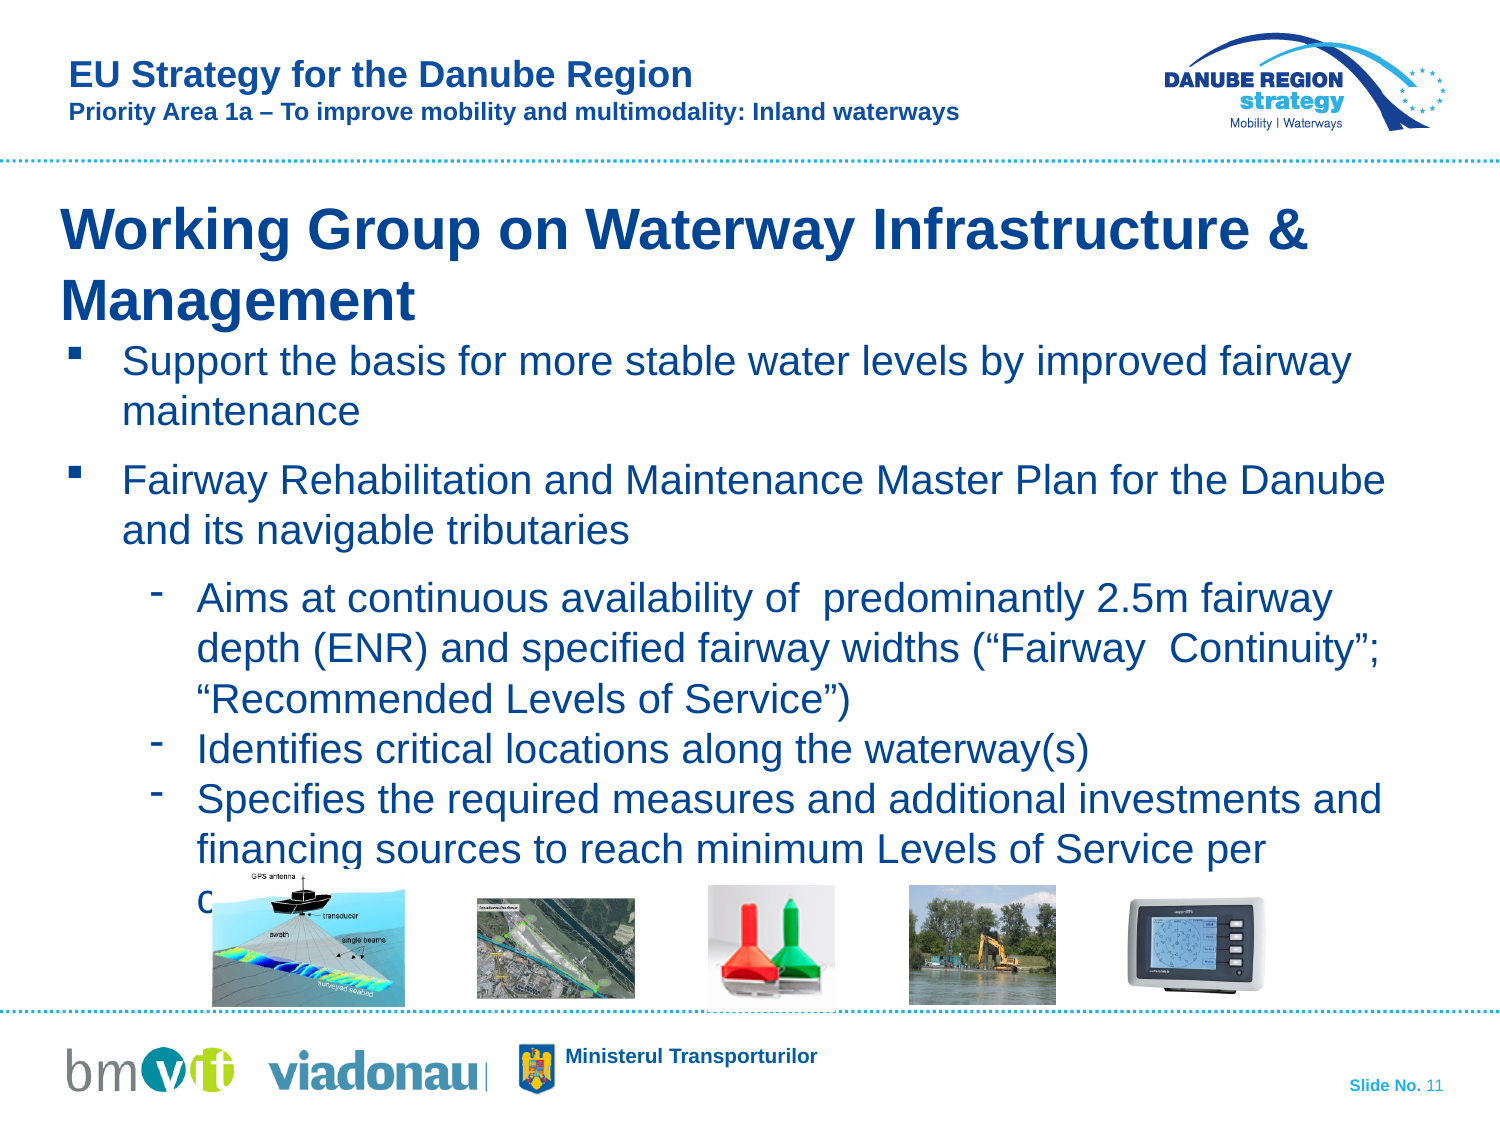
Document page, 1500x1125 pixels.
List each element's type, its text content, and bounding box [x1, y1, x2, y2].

text_box Support the basis for more stable water levels by improved fairway maintenance Fairway Rehabilitation and Maintenance Master Plan for the Danube and its navigable tributaries Aims at continuous availability of predominantly 2.5m fairway depth (ENR) and specified fairway widths (“Fairway Continuity”; “Recommended Levels of Service”) Identifies critical locations along the waterway(s) Specifies the required measures and additional investments and financing sources to reach minimum Levels of Service per country [50, 326, 1429, 1043]
picture [516, 1043, 557, 1096]
picture [472, 897, 639, 1000]
picture [708, 885, 835, 1012]
picture [67, 1047, 234, 1092]
text_box Working Group on Waterway Infrastructure & Management [45, 184, 1463, 291]
slide_number Slide No. 11 [1069, 1067, 1459, 1118]
picture [909, 885, 1056, 1005]
picture [1151, 19, 1459, 145]
picture [212, 869, 405, 1007]
picture [1121, 889, 1270, 1001]
picture [268, 1050, 477, 1090]
